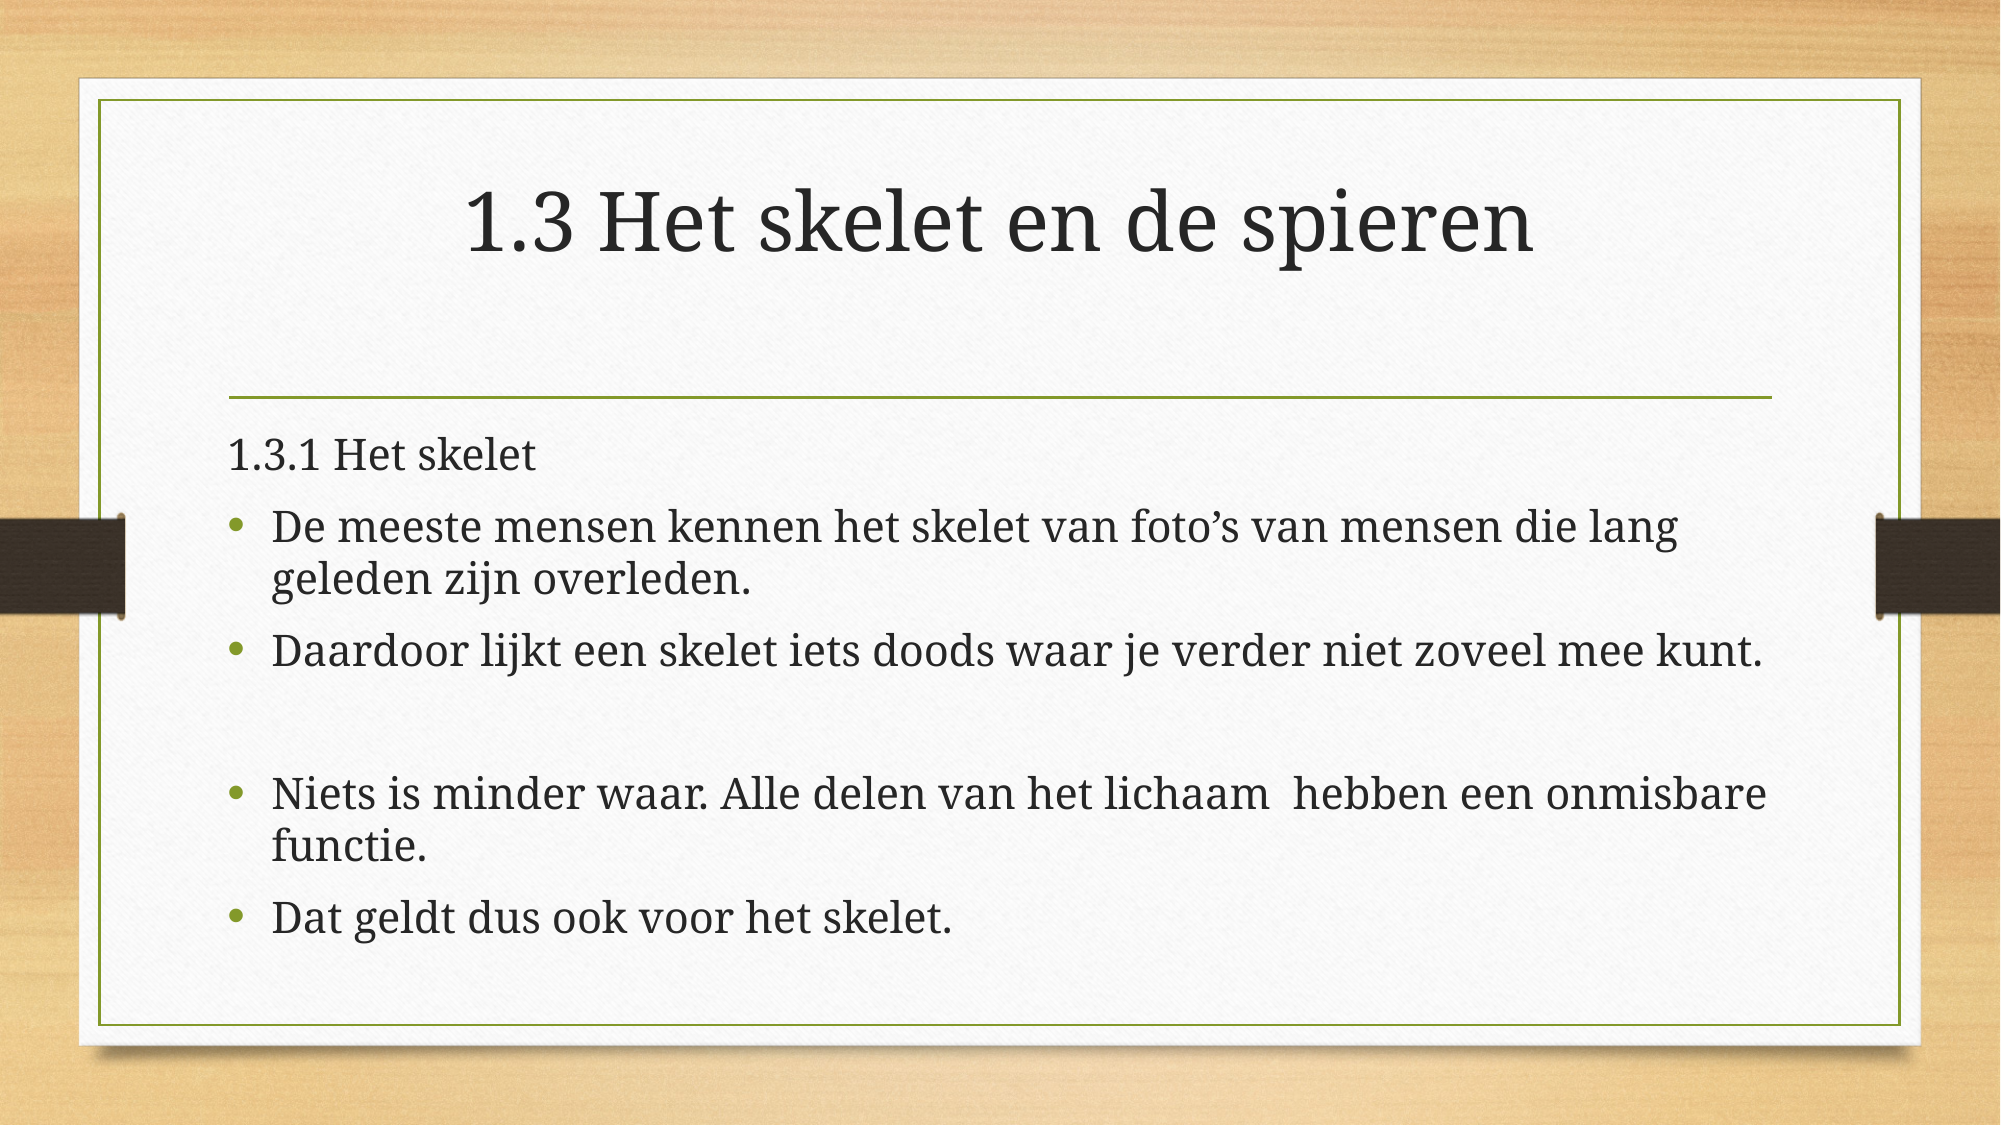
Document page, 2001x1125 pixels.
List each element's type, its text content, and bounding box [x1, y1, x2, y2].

picture [0, 0, 2001, 1125]
title 1.3 Het skelet en de spieren [212, 161, 1788, 375]
list 1.3.1 Het skelet De meeste mensen kennen het skelet van foto’s van mensen die lang geleden zijn overleden. Daardoor lijkt een skelet iets doods waar je verder niet zoveel mee kunt. Niets is minder waar. Alle delen van het lichaam hebben een onmisbare functie. Dat geldt dus ook voor het skelet. [212, 419, 1788, 964]
